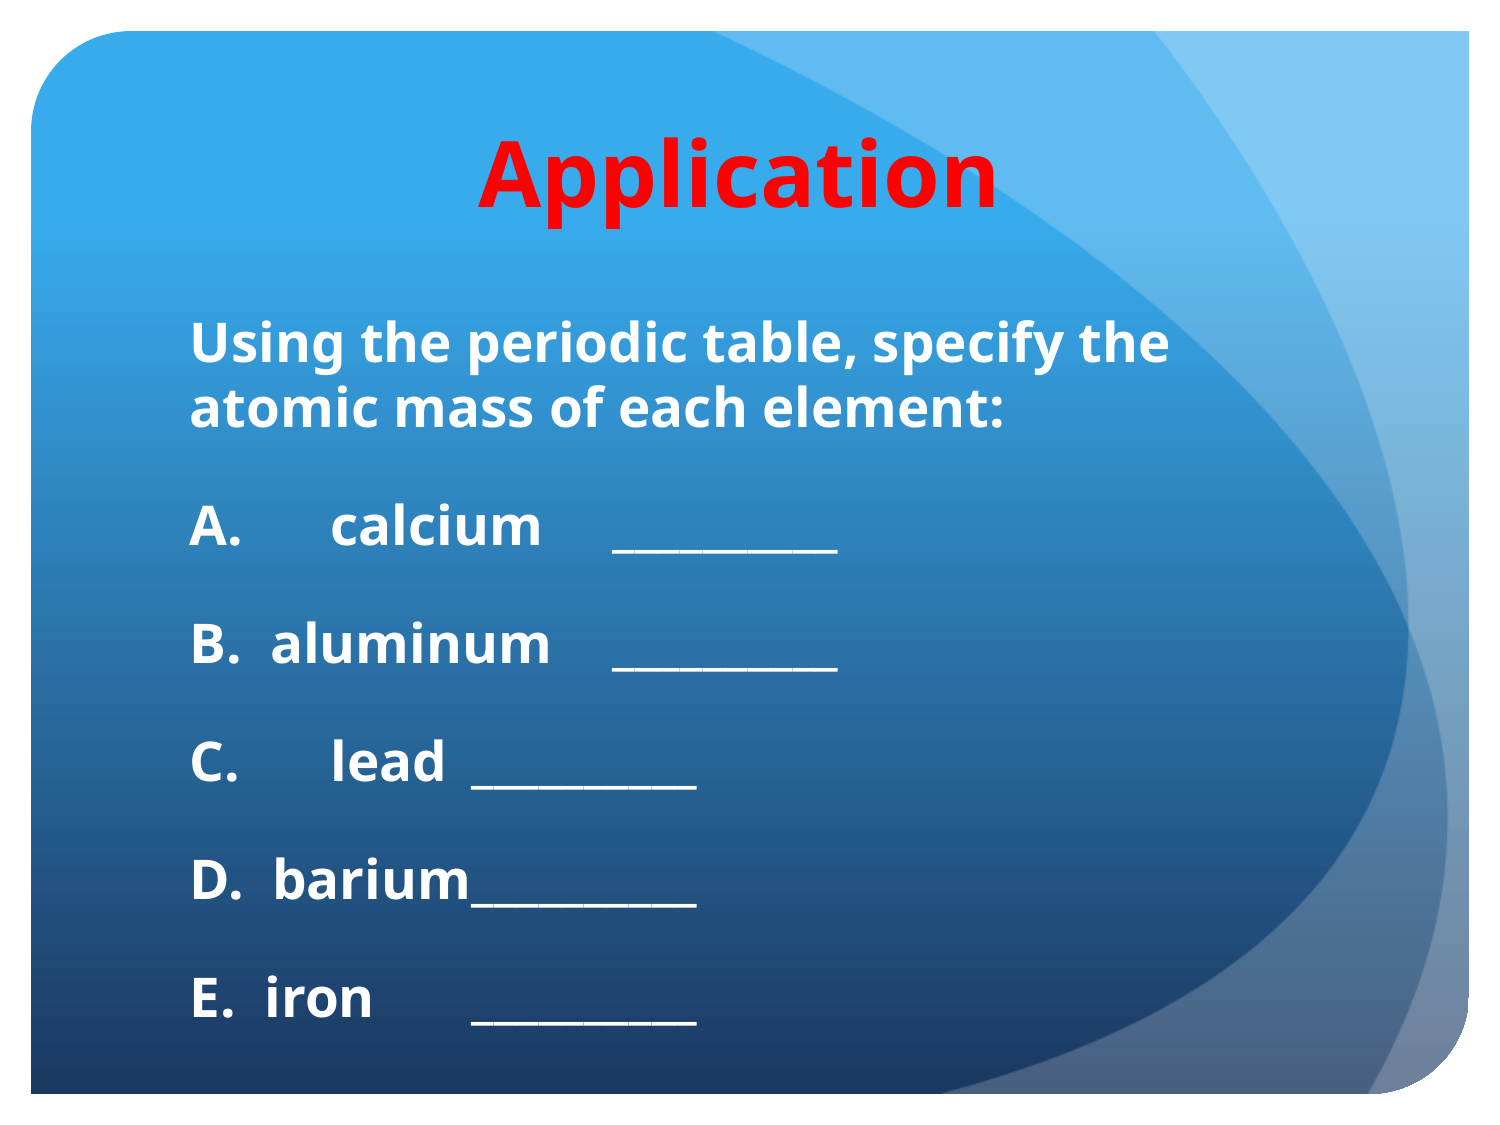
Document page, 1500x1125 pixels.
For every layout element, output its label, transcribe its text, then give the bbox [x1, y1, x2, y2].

title Application [127, 62, 1372, 234]
picture [24, 30, 1473, 1094]
list Using the periodic table, specify the atomic mass of each element: A. calcium __________ B. aluminum __________ C. lead __________ D. barium __________ E. iron __________ [127, 299, 1372, 1037]
